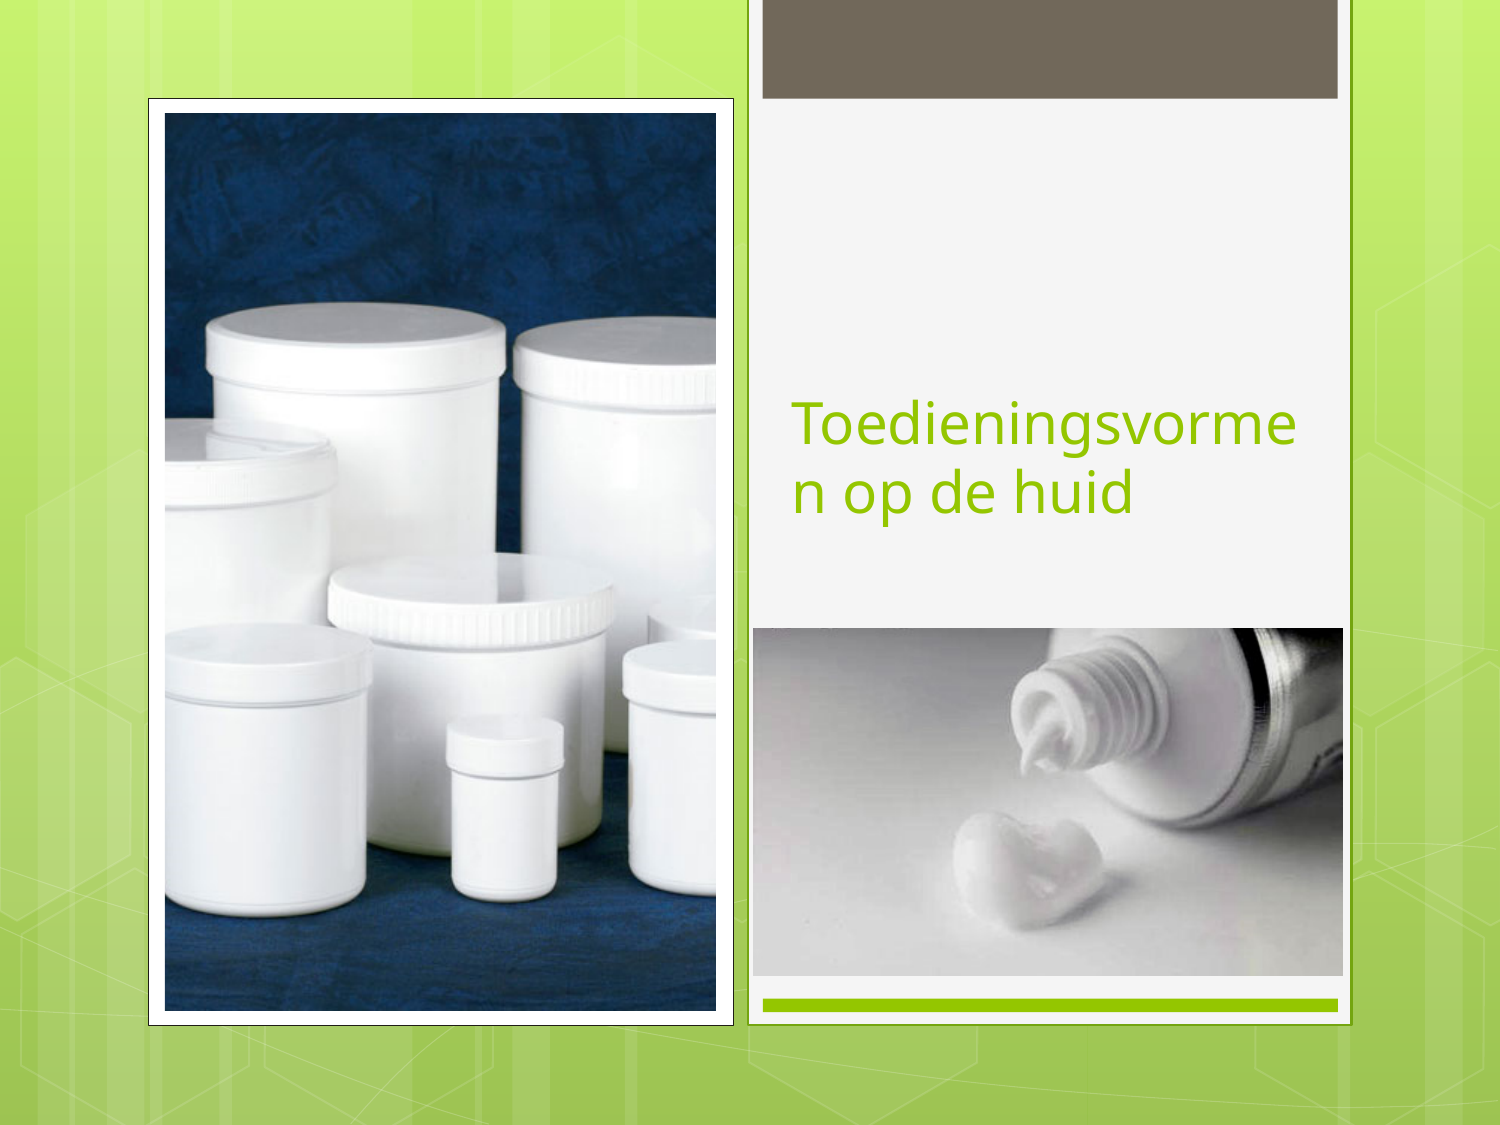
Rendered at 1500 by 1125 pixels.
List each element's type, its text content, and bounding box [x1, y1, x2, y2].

picture [164, 113, 717, 1011]
title Toedieningsvormen op de huid [776, 293, 1319, 534]
picture [753, 628, 1343, 977]
